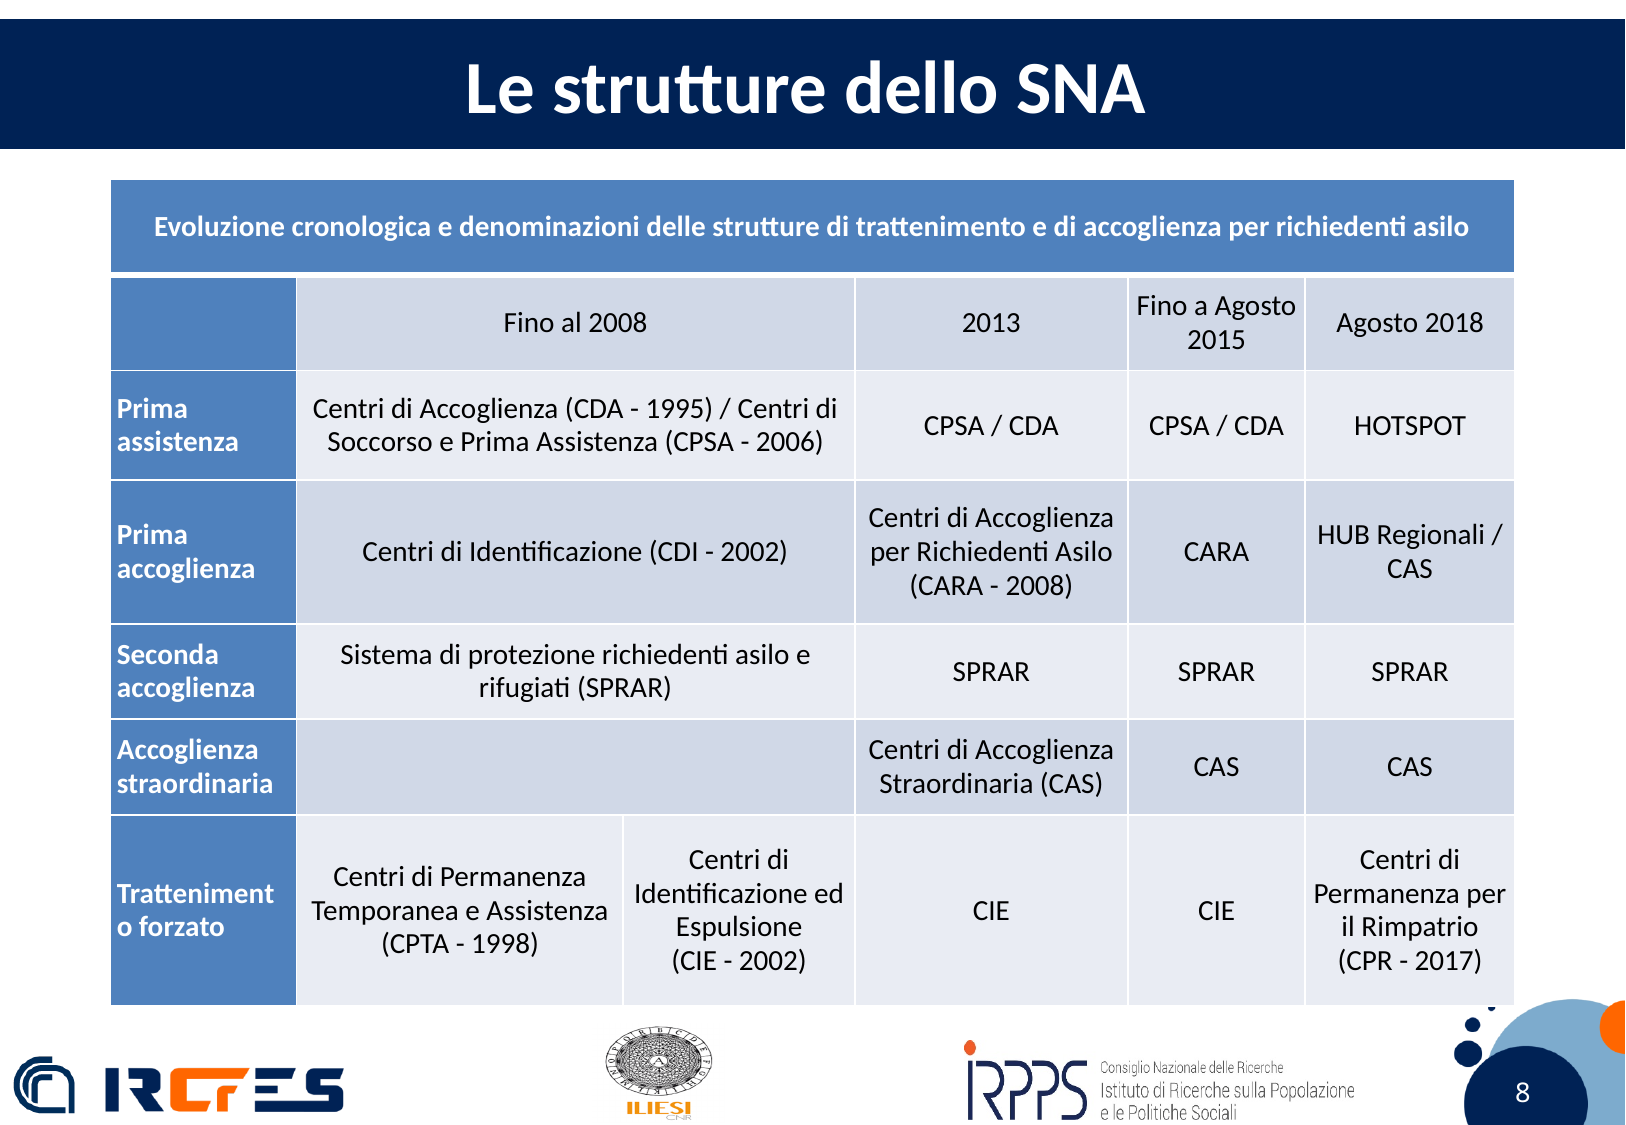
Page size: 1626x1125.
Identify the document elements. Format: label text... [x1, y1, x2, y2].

table_cell Centri di Identificazione ed Espulsione (CIE - 2002) [624, 816, 854, 1005]
table_cell HOTSPOT [1306, 371, 1514, 479]
table_header Evoluzione cronologica e denominazioni delle strutture di trattenimento e di accoglienza per richiedenti asilo [111, 180, 1514, 272]
table_cell SPRAR [856, 625, 1127, 718]
table_cell CPSA / CDA [856, 371, 1127, 479]
table_cell CIE [1129, 816, 1304, 1005]
table_cell Agosto 2018 [1306, 278, 1514, 370]
table_cell Fino al 2008 [297, 278, 854, 370]
table_cell Fino a Agosto 2015 [1129, 278, 1304, 370]
table_cell SPRAR [1306, 625, 1514, 718]
table_cell CAS [1306, 720, 1514, 814]
table_cell Centri di Permanenza Temporanea e Assistenza (CPTA - 1998) [297, 816, 622, 1005]
text_box Le strutture dello SNA [151, 30, 1625, 136]
table_cell [297, 720, 854, 814]
table_cell [111, 278, 296, 370]
picture [592, 1023, 725, 1123]
picture [9, 1051, 82, 1118]
table_cell Centri di Accoglienza per Richiedenti Asilo (CARA - 2008) [856, 481, 1127, 623]
table_cell Centri di Permanenza per il Rimpatrio (CPR - 2017) [1306, 816, 1514, 1005]
table_cell CIE [856, 816, 1127, 1005]
table_cell CPSA / CDA [1129, 371, 1304, 479]
table_cell Centri di Identificazione (CDI - 2002) [297, 481, 854, 623]
table_cell Trattenimento forzato [111, 816, 296, 1005]
picture [1431, 986, 1625, 1125]
picture [103, 1066, 346, 1112]
table_cell 2013 [856, 278, 1127, 370]
table_cell Seconda accoglienza [111, 625, 296, 718]
table_cell CAS [1129, 720, 1304, 814]
table_cell Centri di Accoglienza Straordinaria (CAS) [856, 720, 1127, 814]
table_cell HUB Regionali / CAS [1306, 481, 1514, 623]
table_cell Prima accoglienza [111, 481, 296, 623]
table_cell Sistema di protezione richiedenti asilo e rifugiati (SPRAR) [297, 625, 854, 718]
table_cell Accoglienza straordinaria [111, 720, 296, 814]
table_cell SPRAR [1129, 625, 1304, 718]
table_cell Centri di Accoglienza (CDA - 1995) / Centri di Soccorso e Prima Assistenza (CPSA - 2006) [297, 371, 854, 479]
picture [964, 1040, 1354, 1120]
table_cell Prima assistenza [111, 371, 296, 479]
table_cell CARA [1129, 481, 1304, 623]
